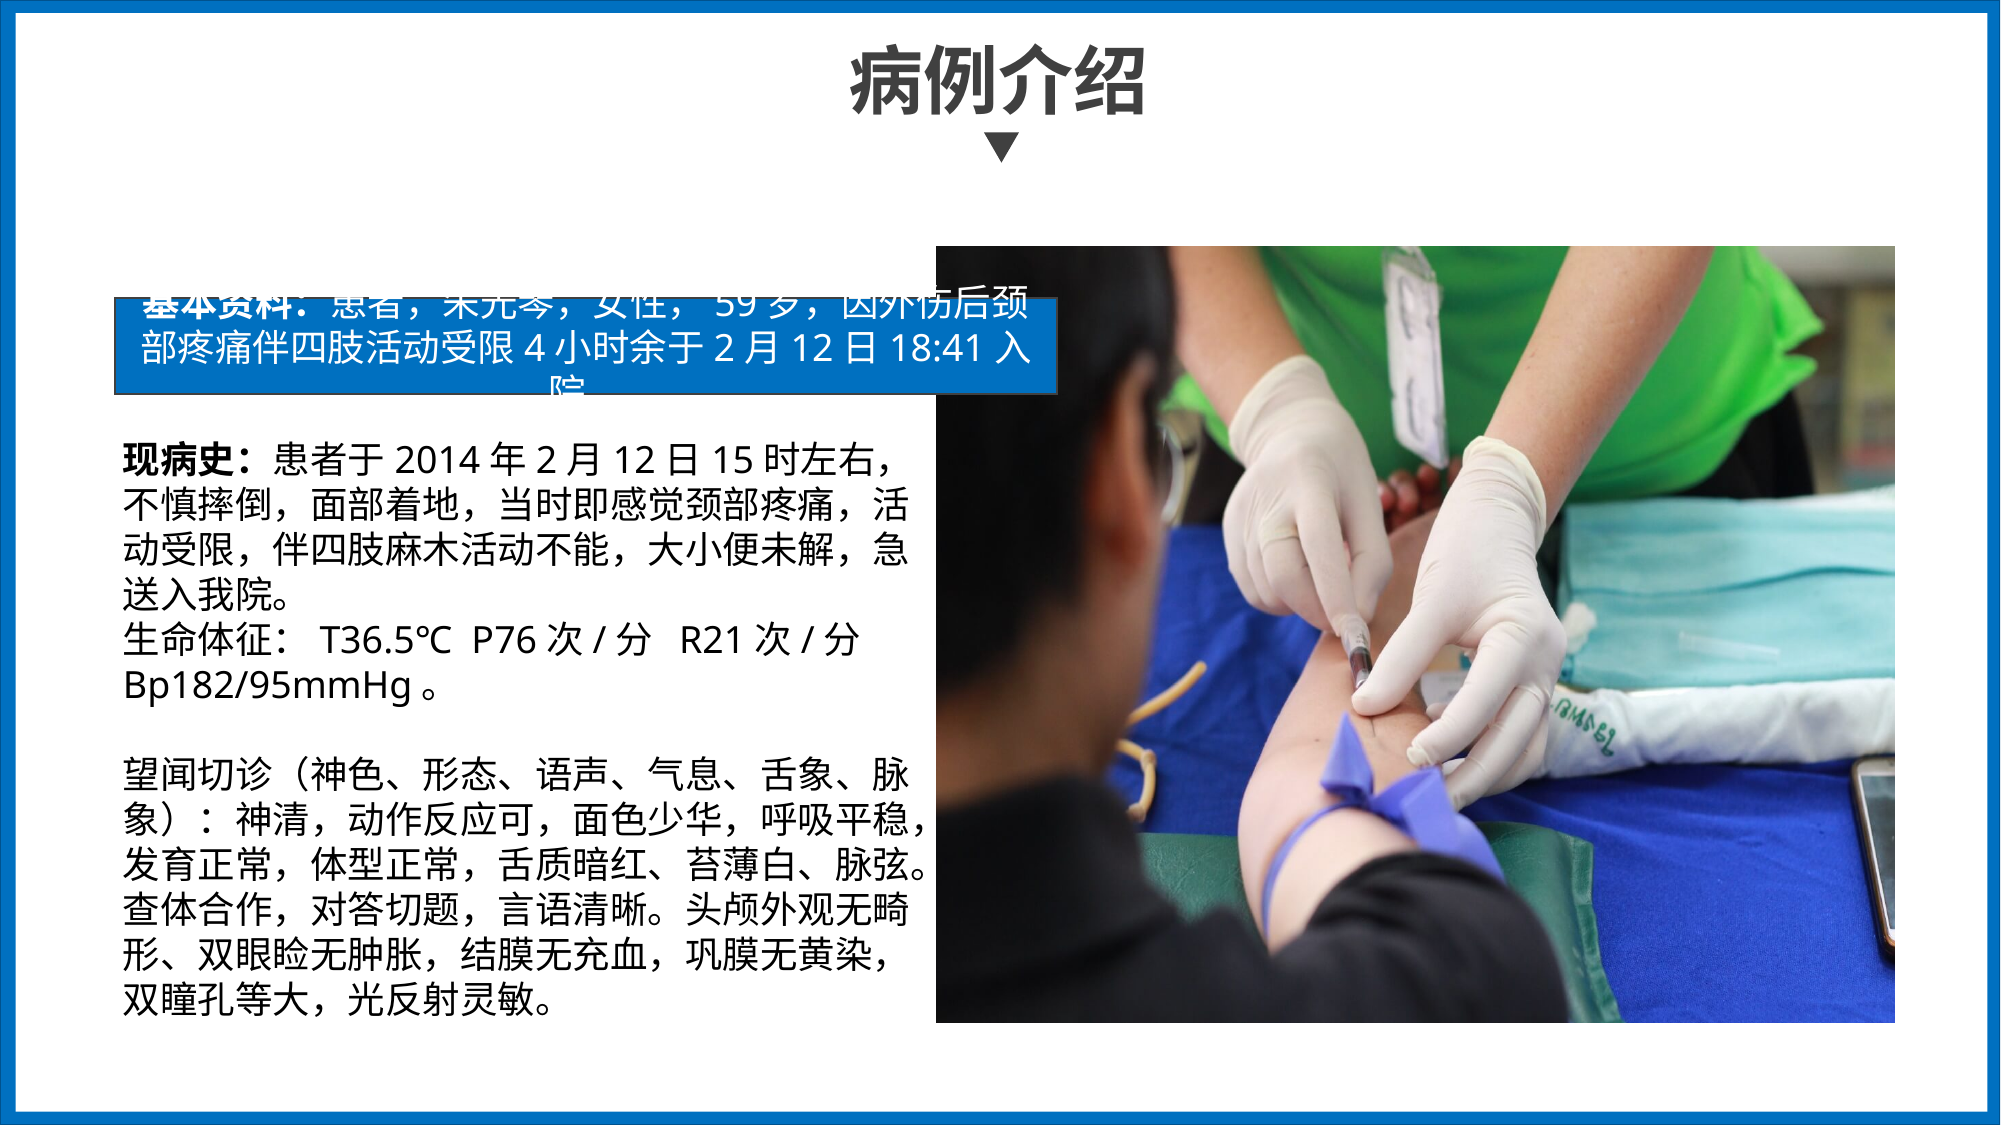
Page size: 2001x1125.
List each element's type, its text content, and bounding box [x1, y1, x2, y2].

text_box 现病史：患者于2014年2月12日15时左右，不慎摔倒，面部着地，当时即感觉颈部疼痛，活动受限，伴四肢麻木活动不能，大小便未解，急送入我院。 生命体征：T36.5℃ P76次/分 R21次/分 Bp182/95mmHg。 望闻切诊（神色、形态、语声、气息、舌象、脉象）：神清，动作反应可，面色少华，呼吸平稳，发育正常，体型正常，舌质暗红、苔薄白、脉弦。查体合作，对答切题，言语清晰。头颅外观无畸形、双眼睑无肿胀，结膜无充血，巩膜无黄染，双瞳孔等大，光反射灵敏。 [108, 428, 937, 1029]
picture [936, 246, 1895, 1023]
text_box 基本资料：患者，朱光琴，女性，59岁，因外伤后颈部疼痛伴四肢活动受限4小时余于2月12日18:41入院。 [114, 297, 936, 395]
